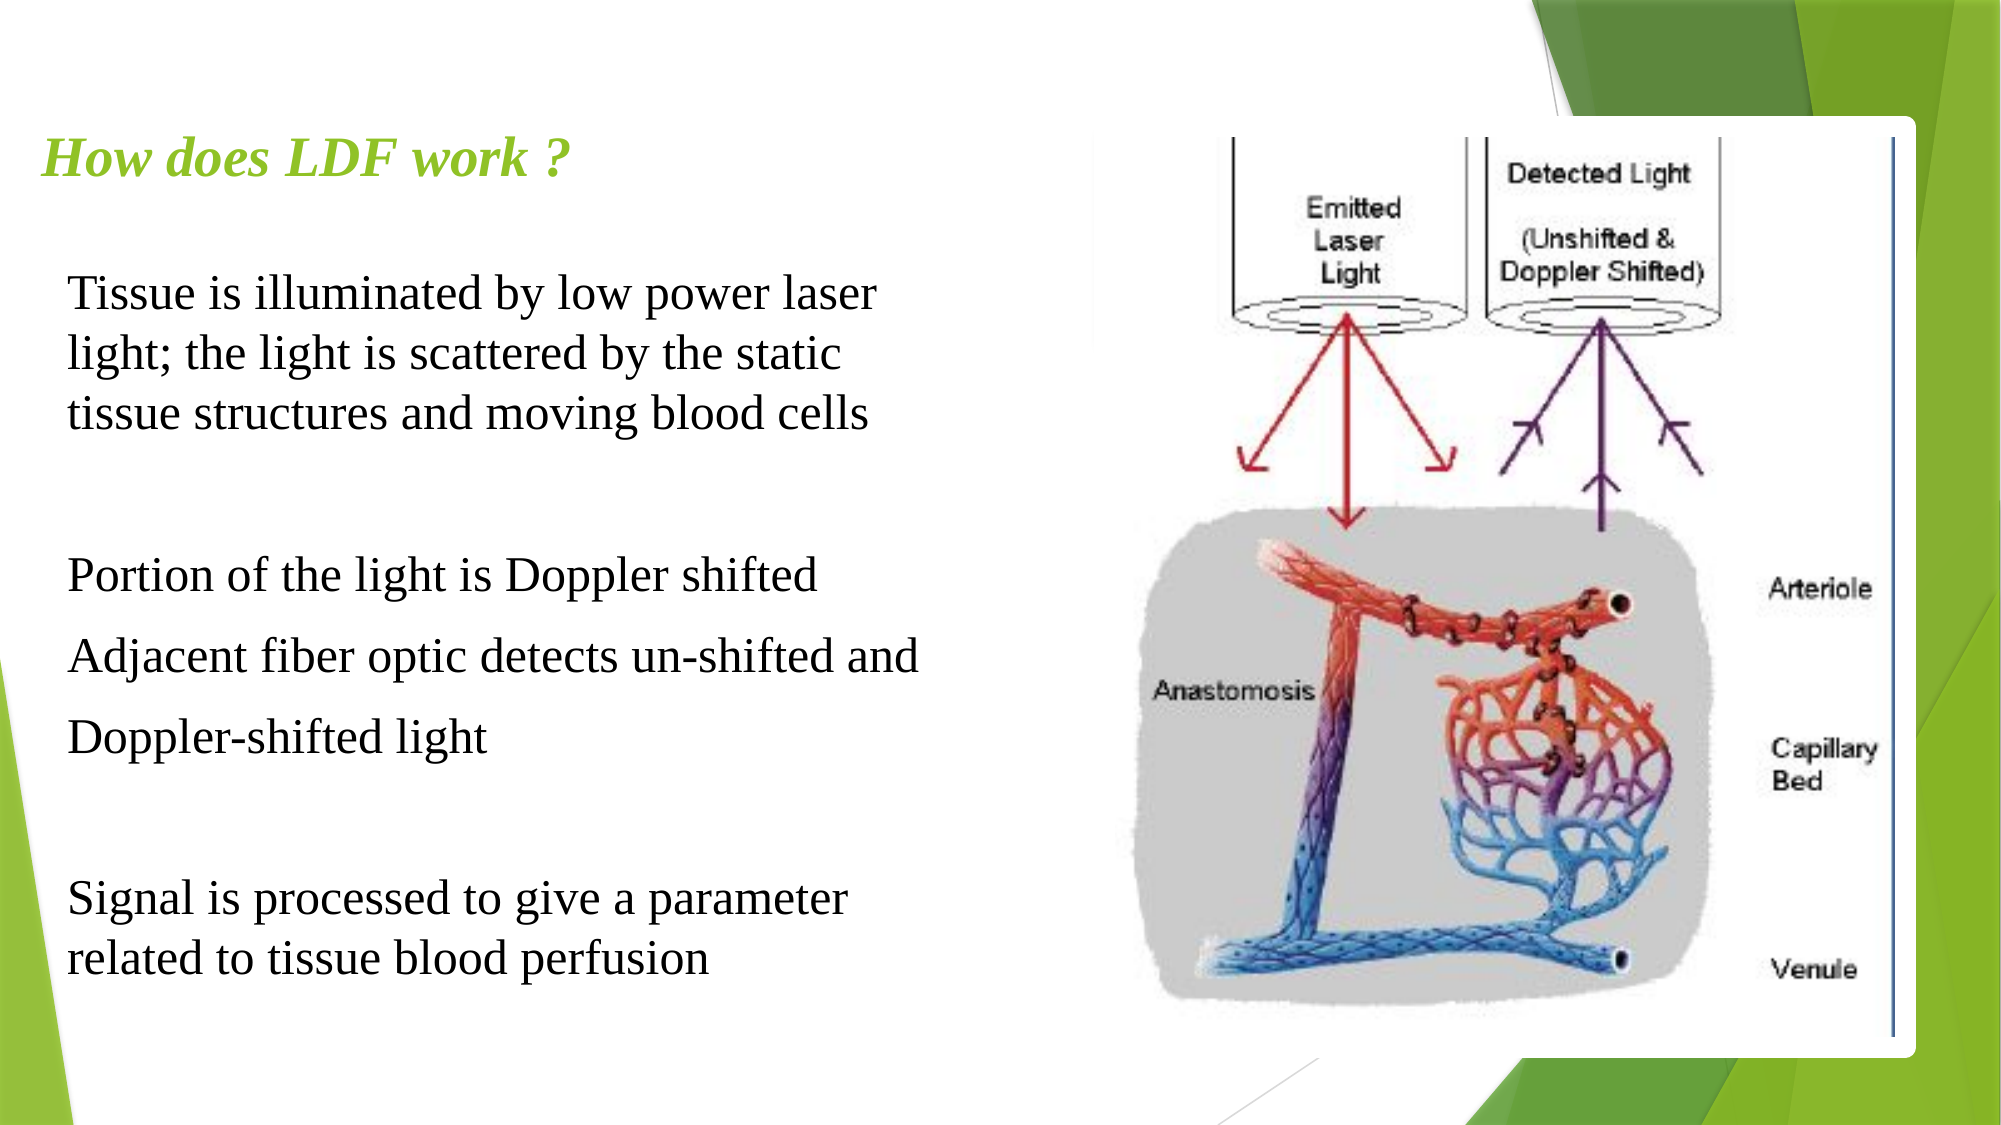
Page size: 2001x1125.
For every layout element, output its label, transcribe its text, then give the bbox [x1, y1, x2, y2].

title How does LDF work ? [26, 54, 1437, 196]
picture [1114, 136, 1896, 1038]
list Tissue is illuminated by low power laser light; the light is scattered by the static tissue structures and moving blood cells Portion of the light is Doppler shifted Adjacent fiber optic detects un-shifted and Doppler-shifted light Signal is processed to give a parameter related to tissue blood perfusion [52, 252, 942, 1037]
